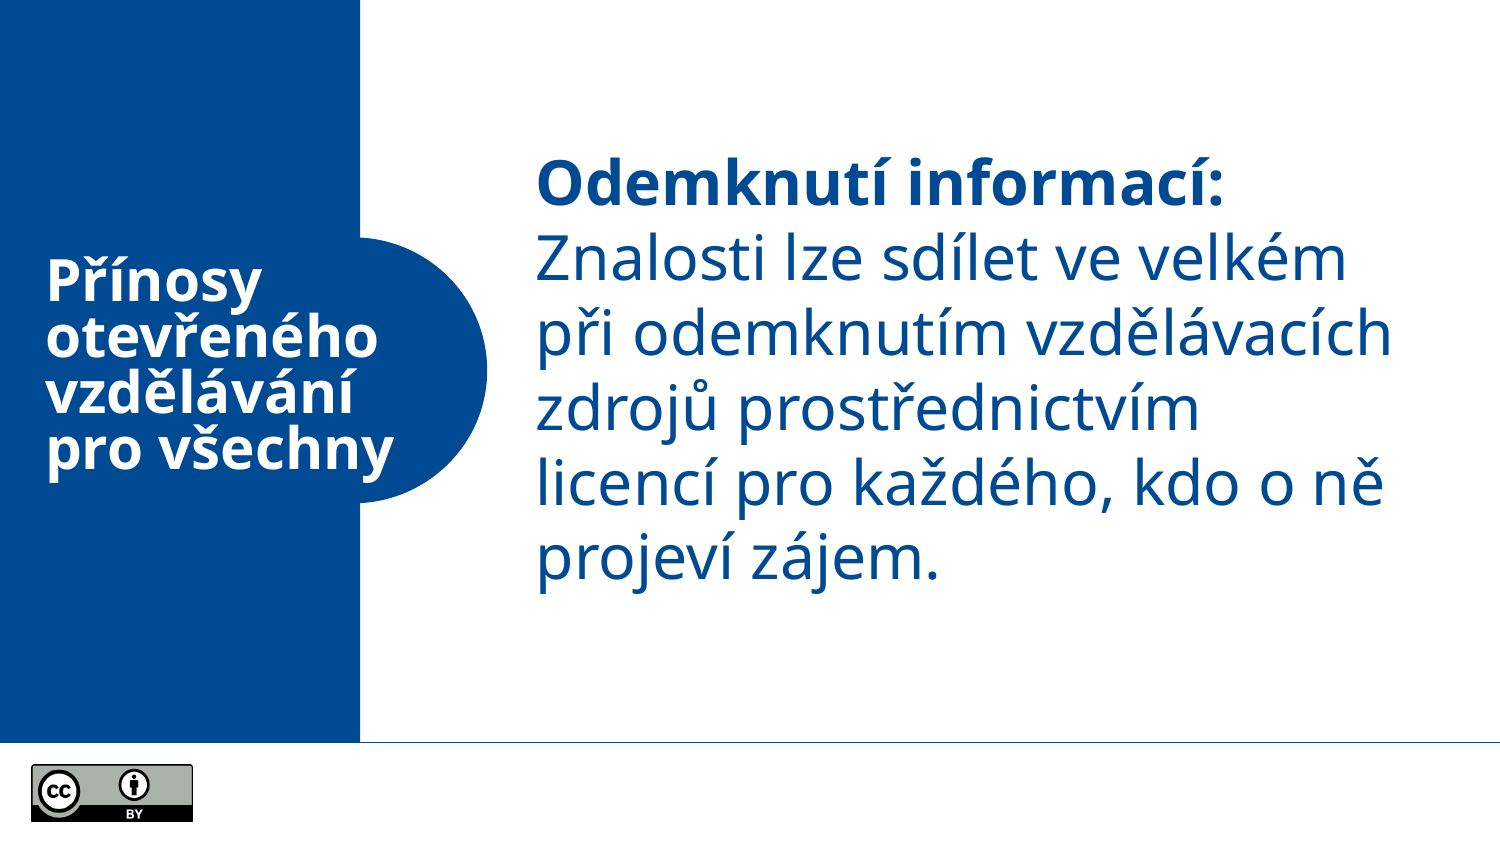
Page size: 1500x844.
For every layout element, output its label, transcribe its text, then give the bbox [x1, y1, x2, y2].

text_box [423, 256, 488, 484]
text_box [0, 0, 361, 742]
text_box [317, 237, 389, 242]
text_box Přínosy otevřeného vzdělávání pro všechny [30, 242, 423, 496]
picture [31, 764, 193, 822]
text_box [308, 496, 397, 504]
text_box Odemknutí informací: Znalosti lze sdílet ve velkém při odemknutím vzdělávacích zdrojů prostřednictvím licencí pro každého, kdo o ně projeví zájem. [520, 127, 1411, 608]
text_box [0, 750, 1500, 844]
